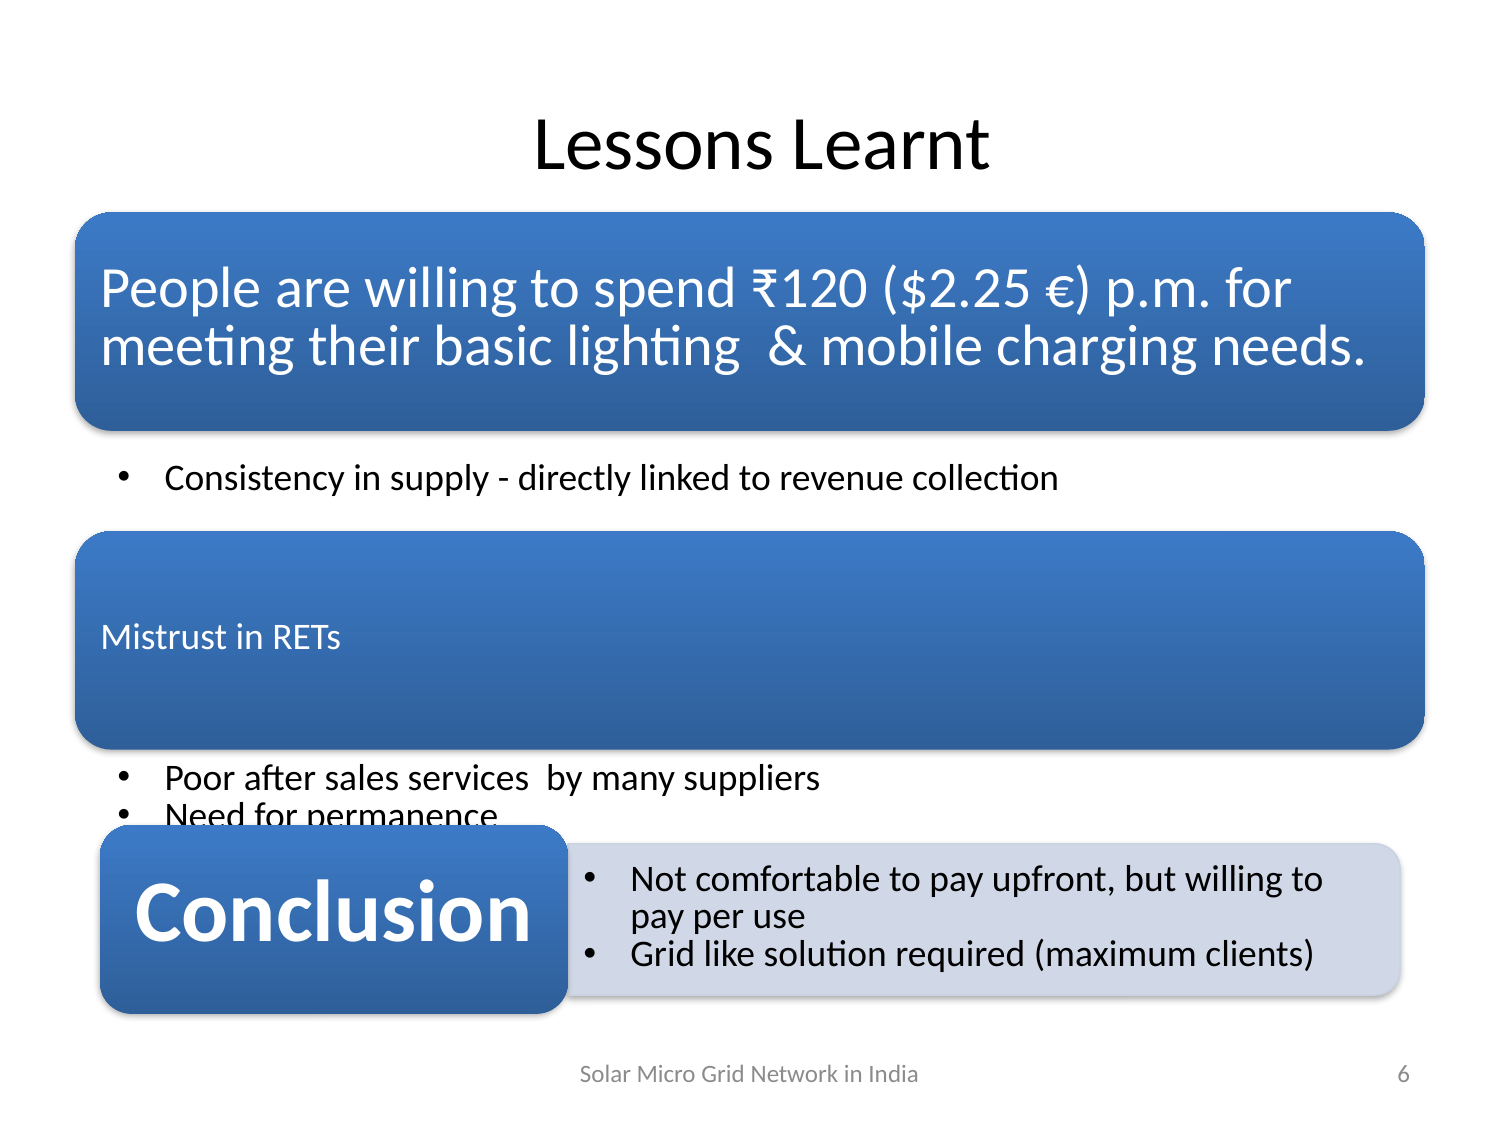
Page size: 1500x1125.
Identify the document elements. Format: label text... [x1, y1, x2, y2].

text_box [99, 824, 1401, 1015]
footer Solar Micro Grid Network in India [512, 1042, 988, 1103]
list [74, 212, 1426, 851]
title Lessons Learnt [75, 45, 1450, 233]
slide_number 6 [1074, 1042, 1425, 1103]
